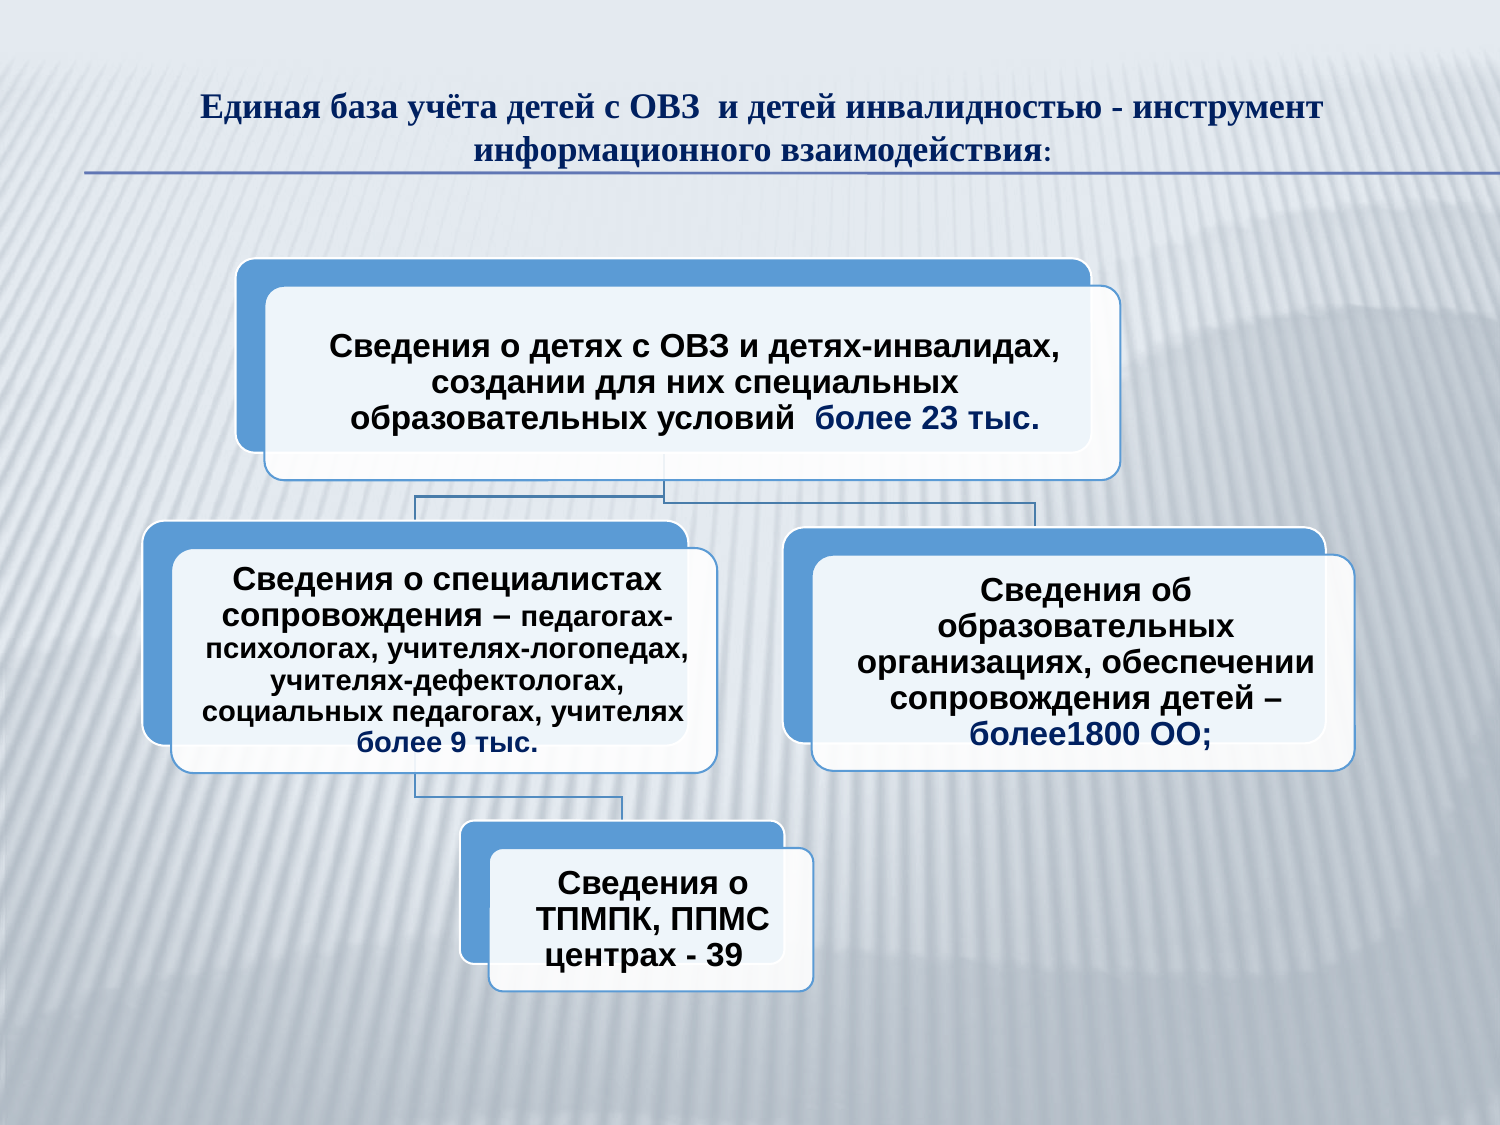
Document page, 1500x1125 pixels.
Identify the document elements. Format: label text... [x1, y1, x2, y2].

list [49, 254, 1476, 998]
title Единая база учёта детей с ОВЗ и детей инвалидностью - инструмент информационного взаимодействия: [50, 75, 1475, 213]
